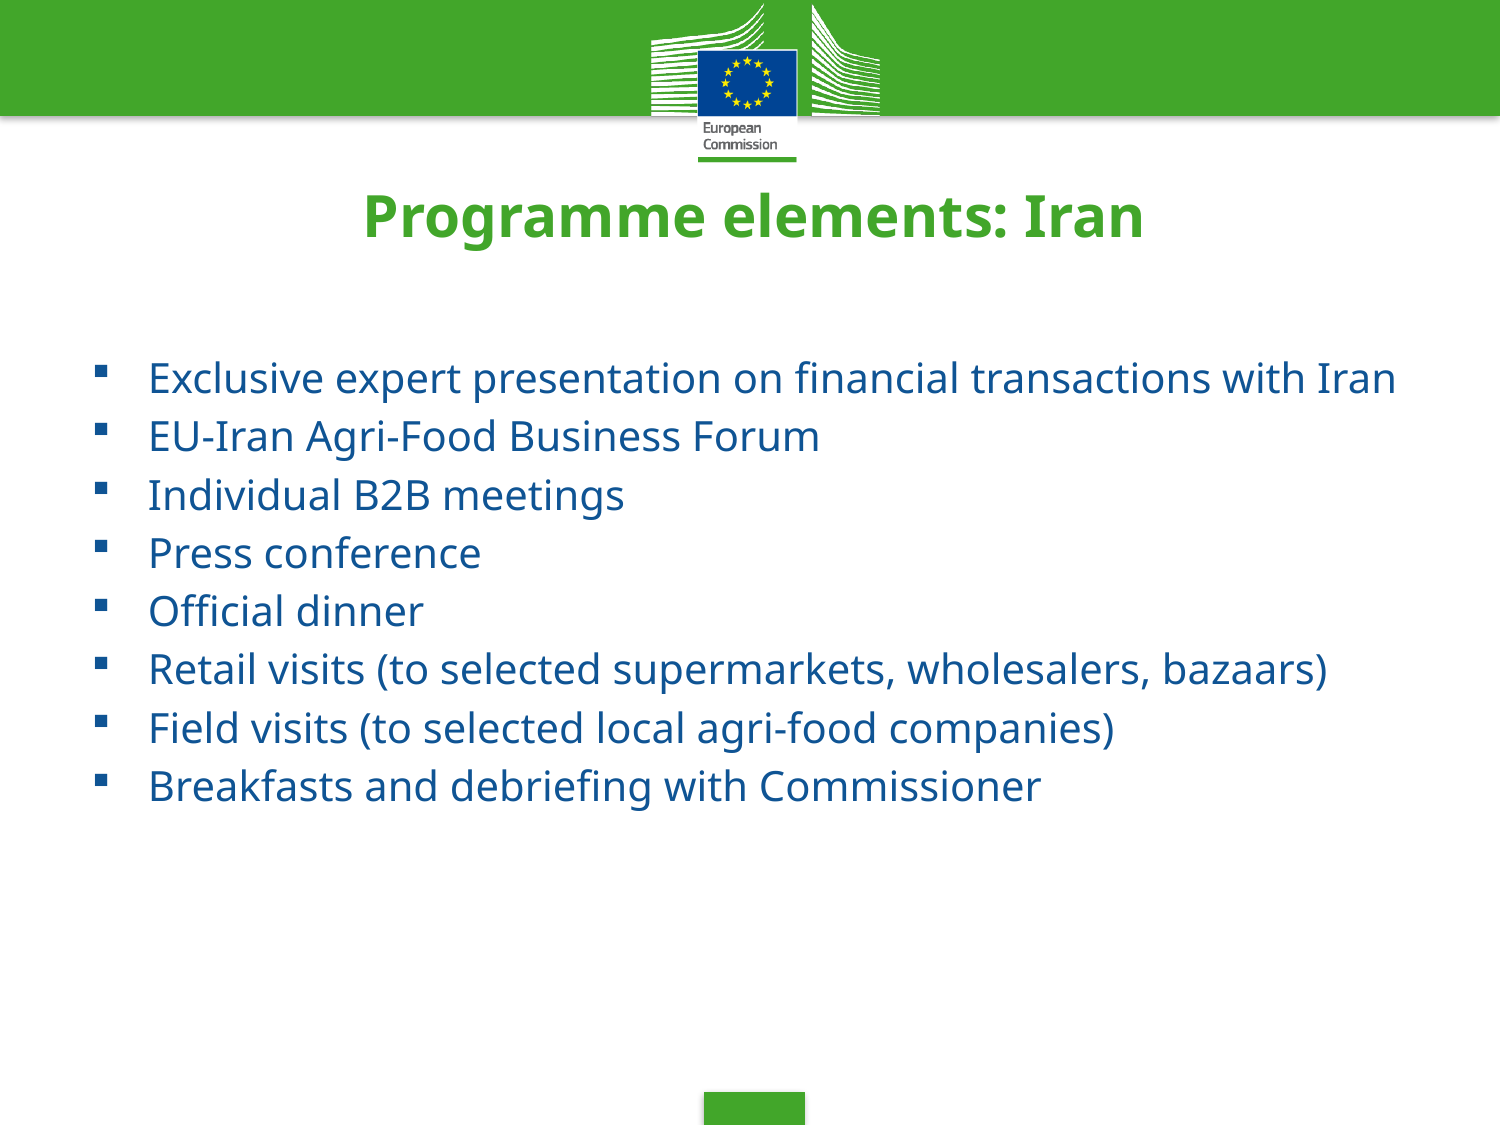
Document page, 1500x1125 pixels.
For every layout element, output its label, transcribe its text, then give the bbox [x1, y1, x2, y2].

title Programme elements: Iran [50, 172, 1459, 256]
list Exclusive expert presentation on financial transactions with Iran EU-Iran Agri-Food Business Forum Individual B2B meetings Press conference Official dinner Retail visits (to selected supermarkets, wholesalers, bazaars) Field visits (to selected local agri-food companies) Breakfasts and debriefing with Commissioner [76, 290, 1427, 965]
picture [614, 3, 880, 172]
